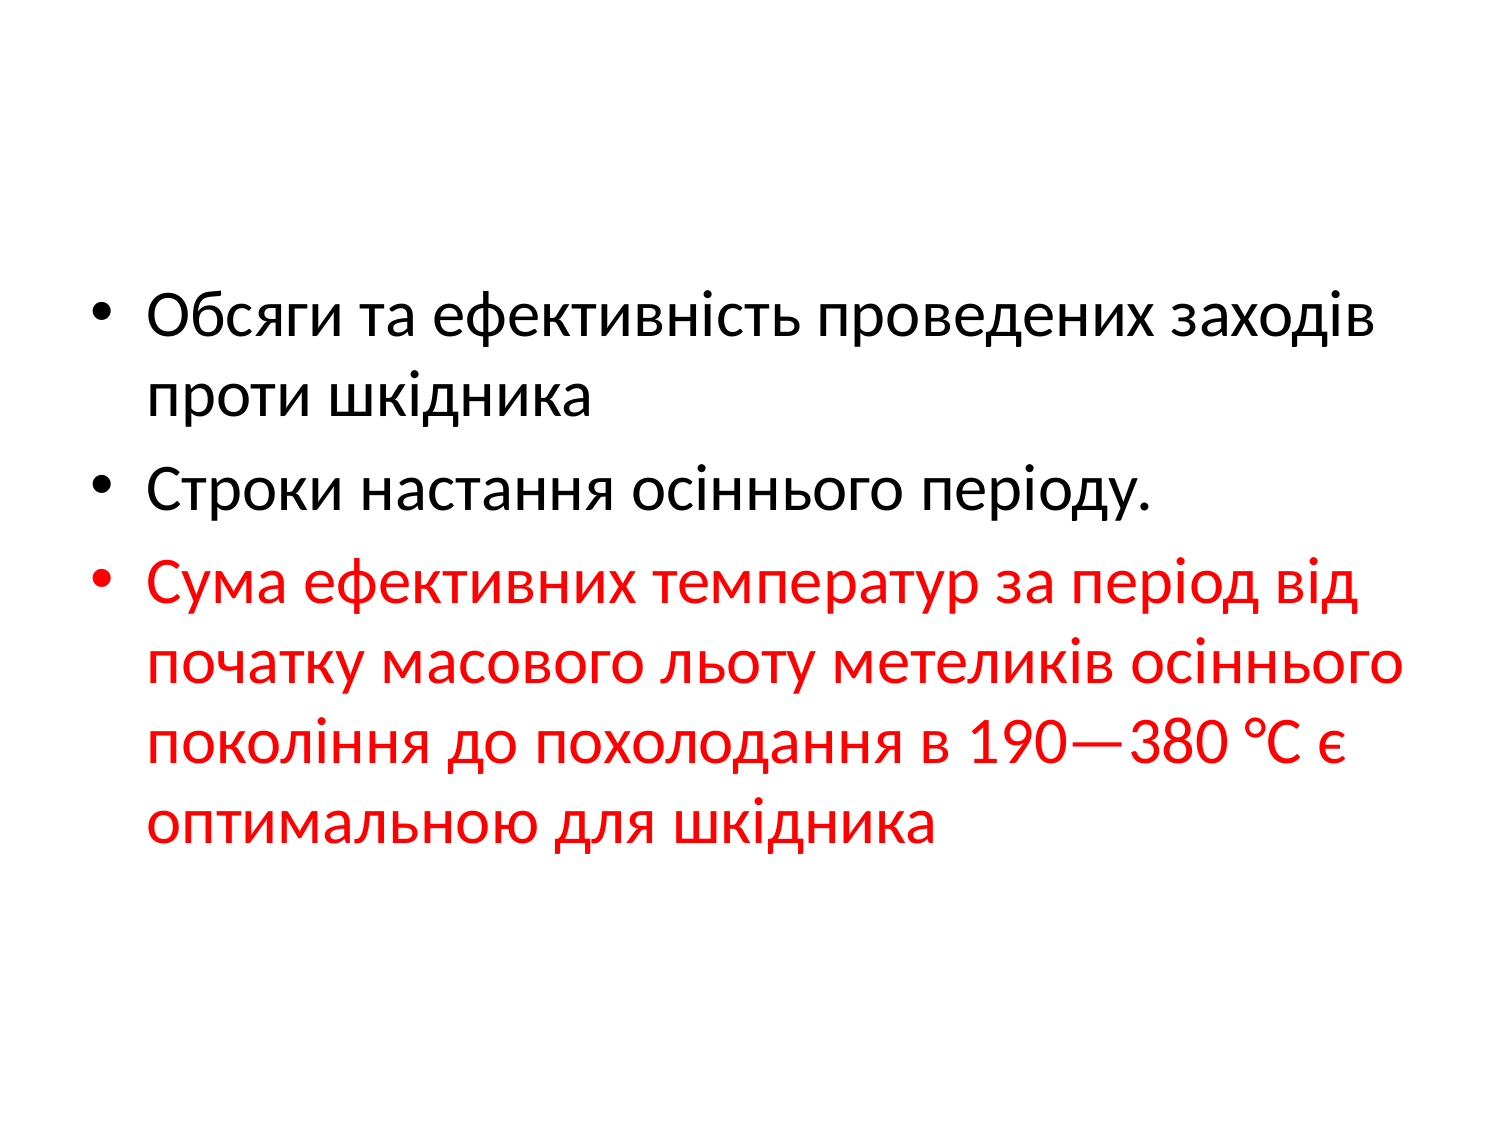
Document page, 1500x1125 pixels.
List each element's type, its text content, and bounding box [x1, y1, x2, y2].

list Обсяги та ефективність проведених заходів проти шкідника Строки настання осіннього періоду. Сума ефективних температур за період від початку масового льоту метеликів осіннього покоління до похолодання в 190—380 °С є оптимальною для шкідника [75, 262, 1425, 1005]
